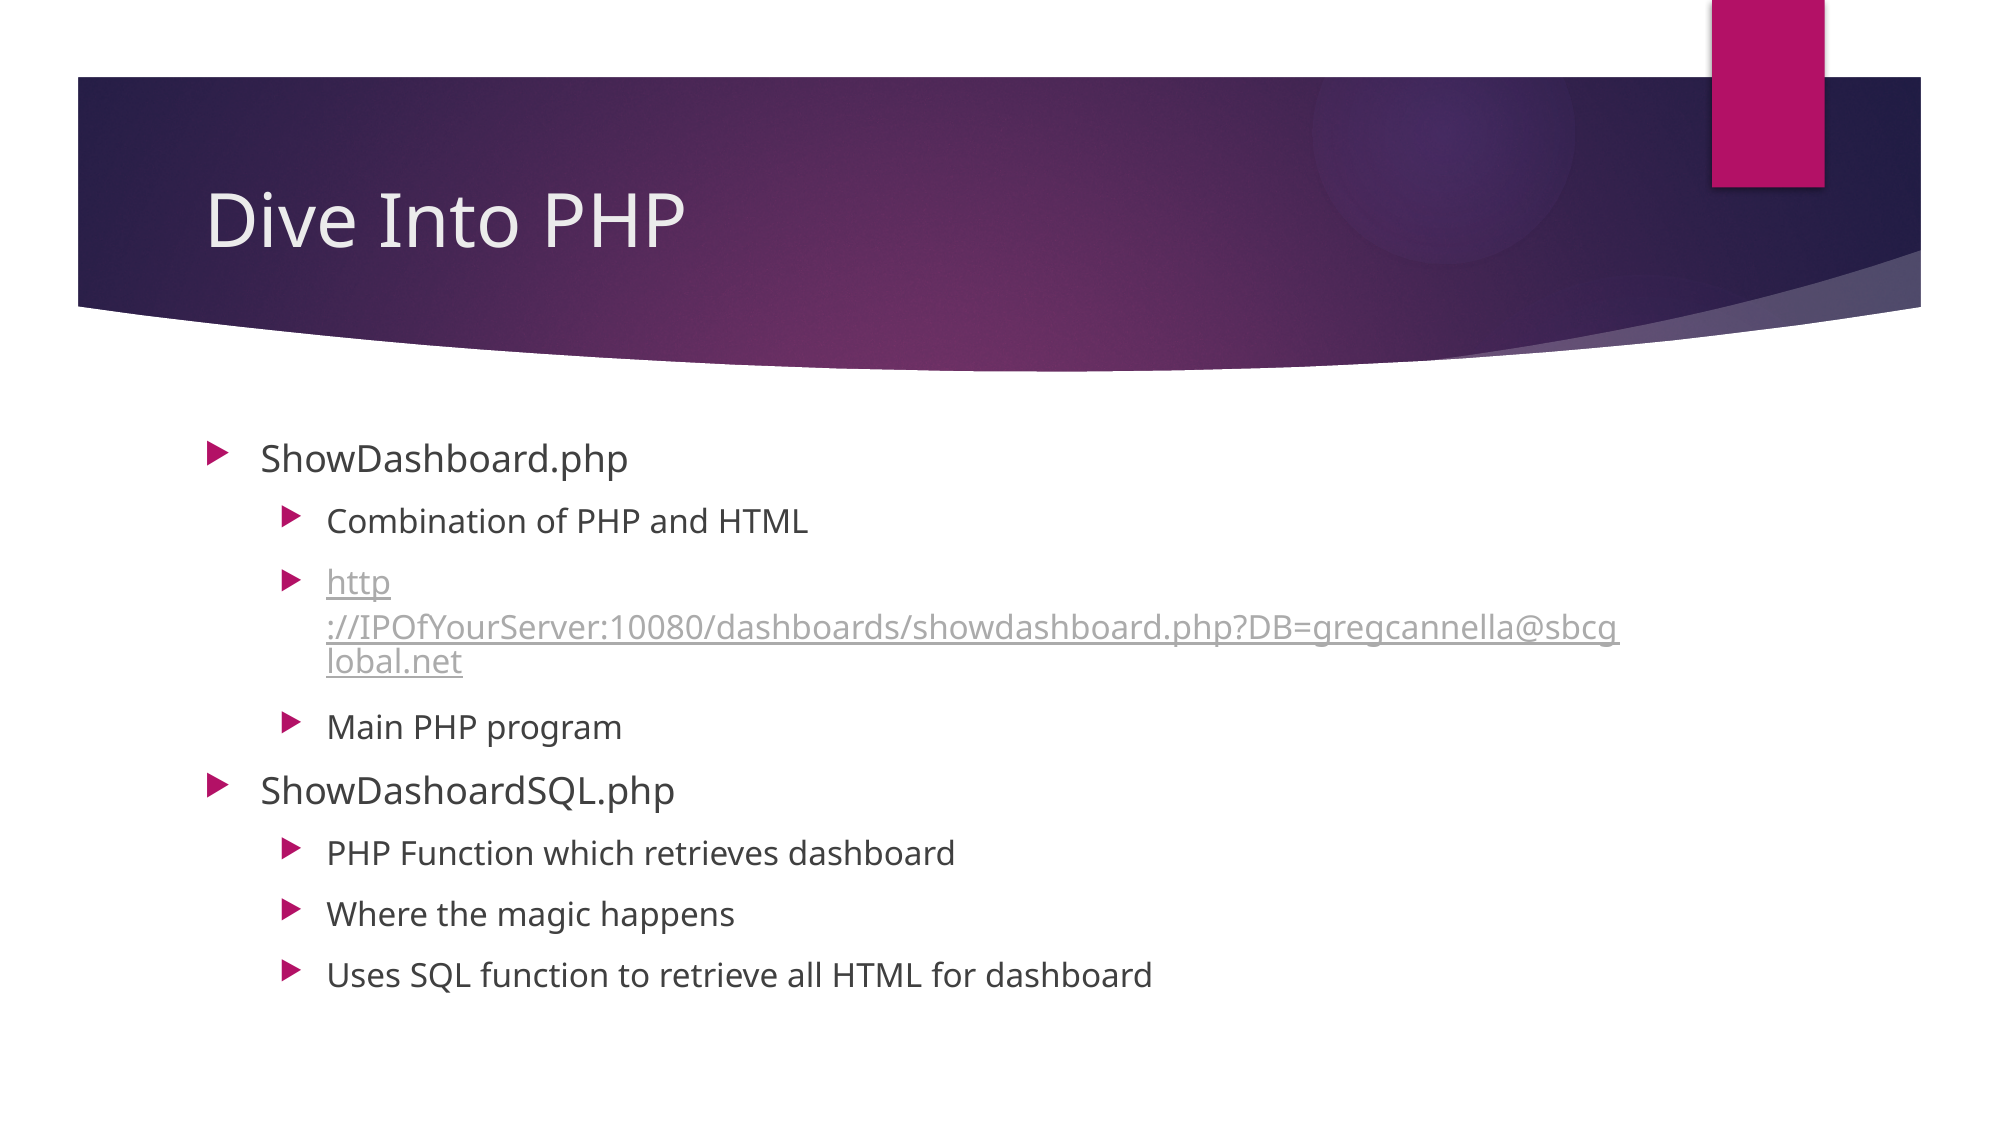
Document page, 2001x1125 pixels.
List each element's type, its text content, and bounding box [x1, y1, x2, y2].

list ShowDashboard.php Combination of PHP and HTML http://IPOfYourServer:10080/dashboards/showdashboard.php?DB=gregcannella@sbcglobal.net Main PHP program ShowDashoardSQL.php PHP Function which retrieves dashboard Where the magic happens Uses SQL function to retrieve all HTML for dashboard [189, 427, 1638, 988]
title Dive Into PHP [189, 159, 1627, 276]
